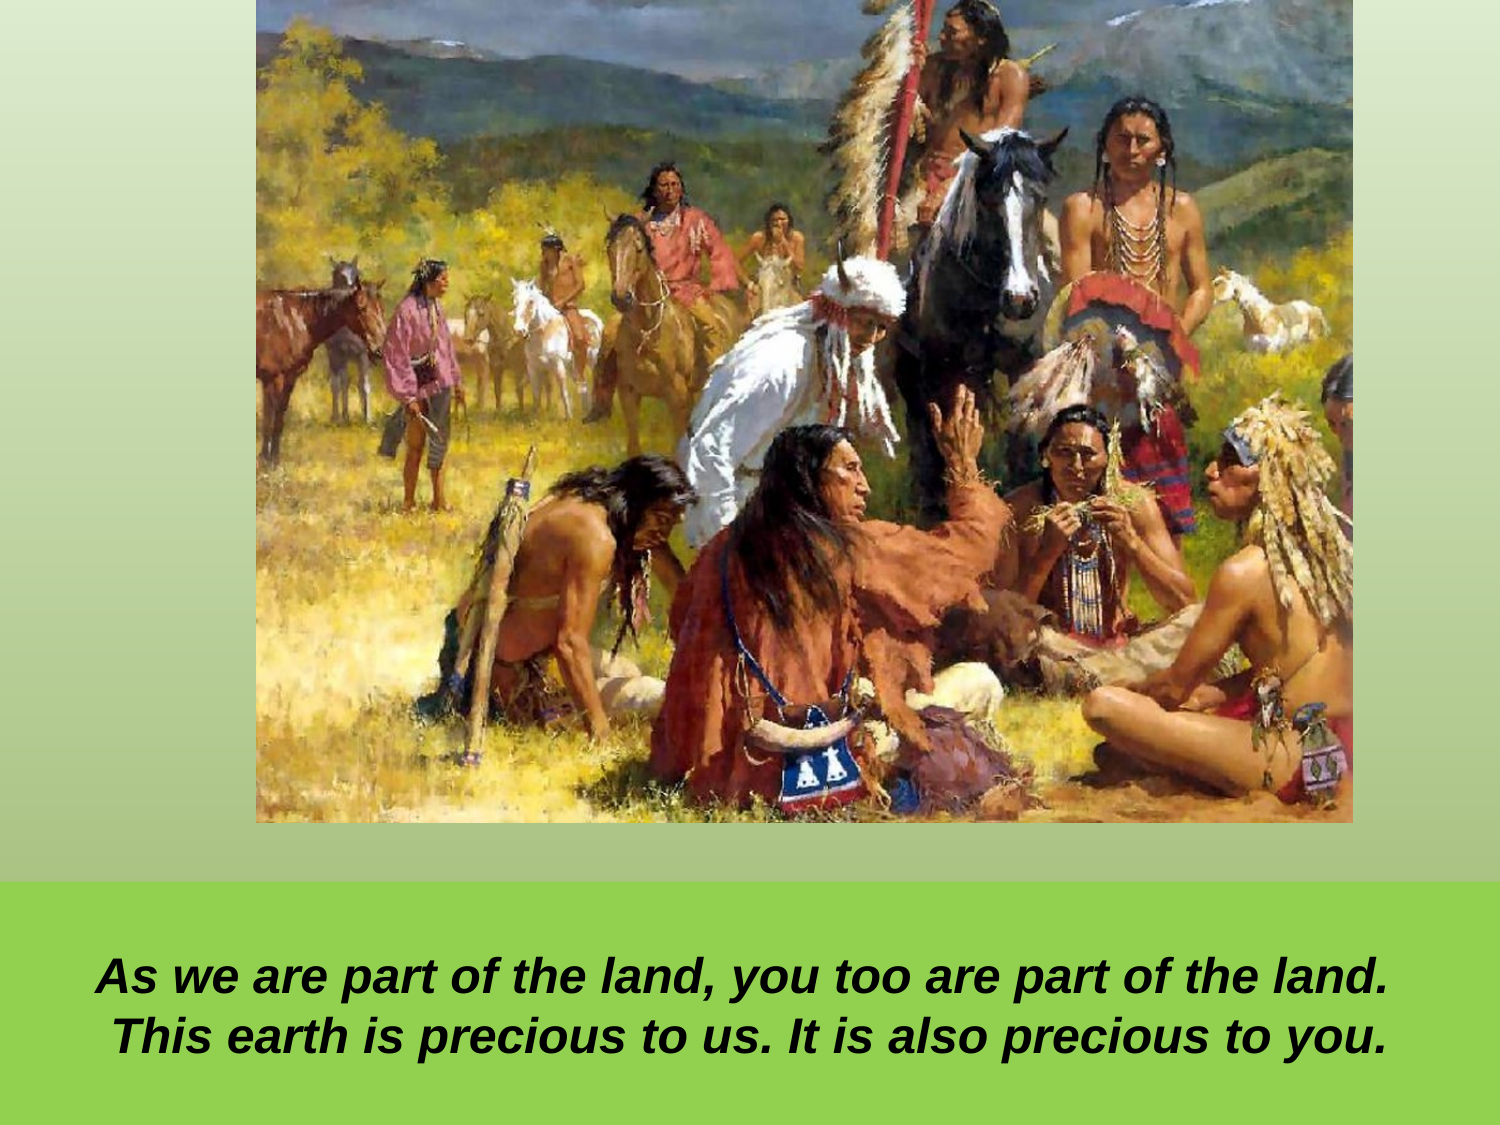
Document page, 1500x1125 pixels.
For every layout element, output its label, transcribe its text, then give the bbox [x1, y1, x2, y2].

title As we are part of the land, you too are part of the land. This earth is precious to us. It is also precious to you. [0, 881, 1500, 1125]
picture [255, 0, 1353, 823]
